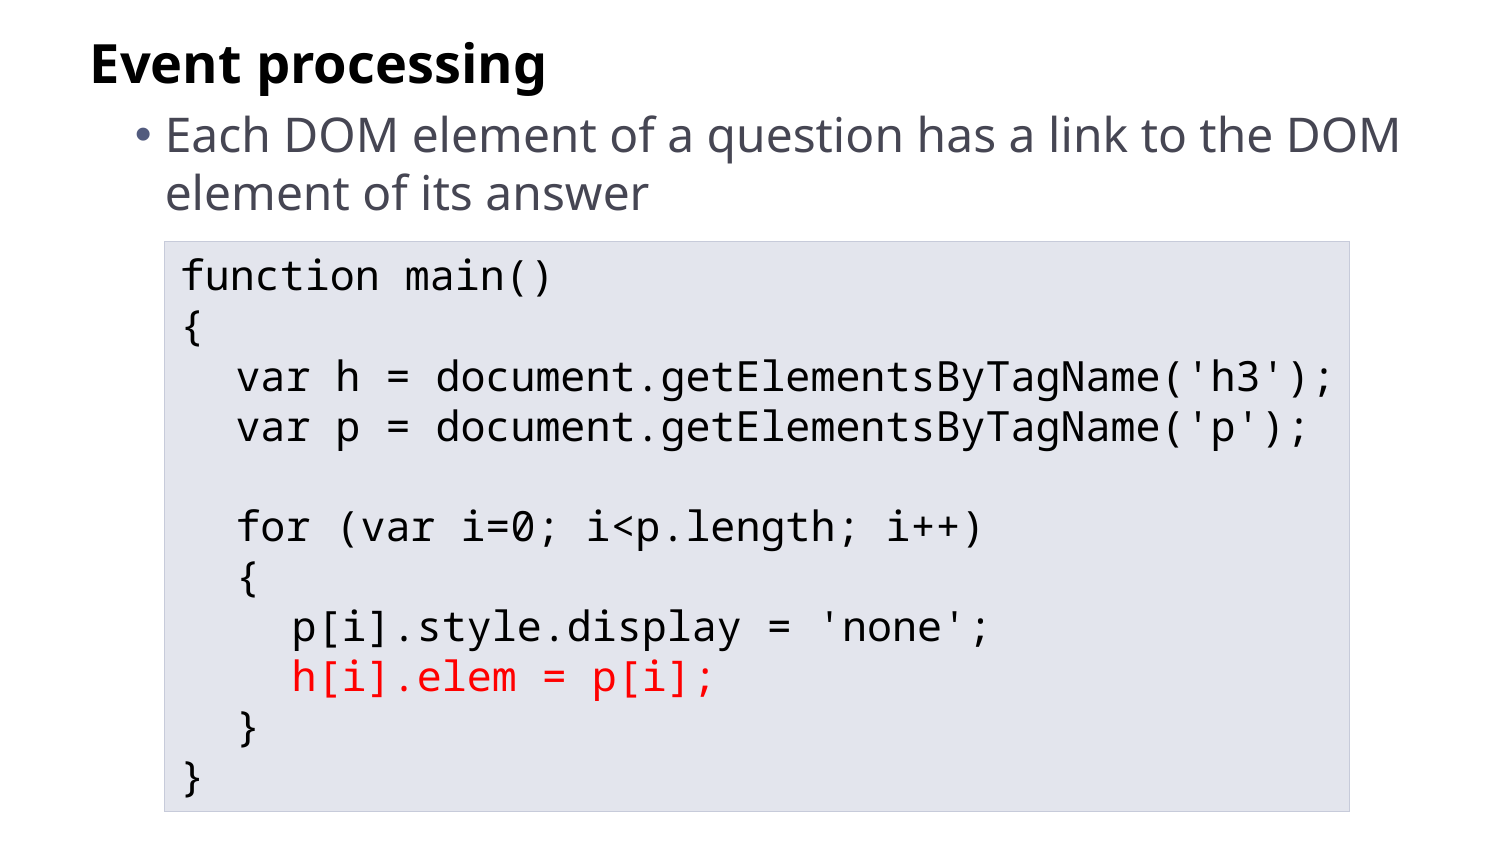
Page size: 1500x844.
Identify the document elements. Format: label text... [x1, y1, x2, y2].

list Event processing Each DOM element of a question has a link to the DOM element of its answer [75, 21, 1475, 835]
text_box function main() { var h = document.getElementsByTagName('h3'); var p = document.getElementsByTagName('p'); for (var i=0; i<p.length; i++) { p[i].style.display = 'none'; h[i].elem = p[i]; } } [164, 241, 1350, 812]
